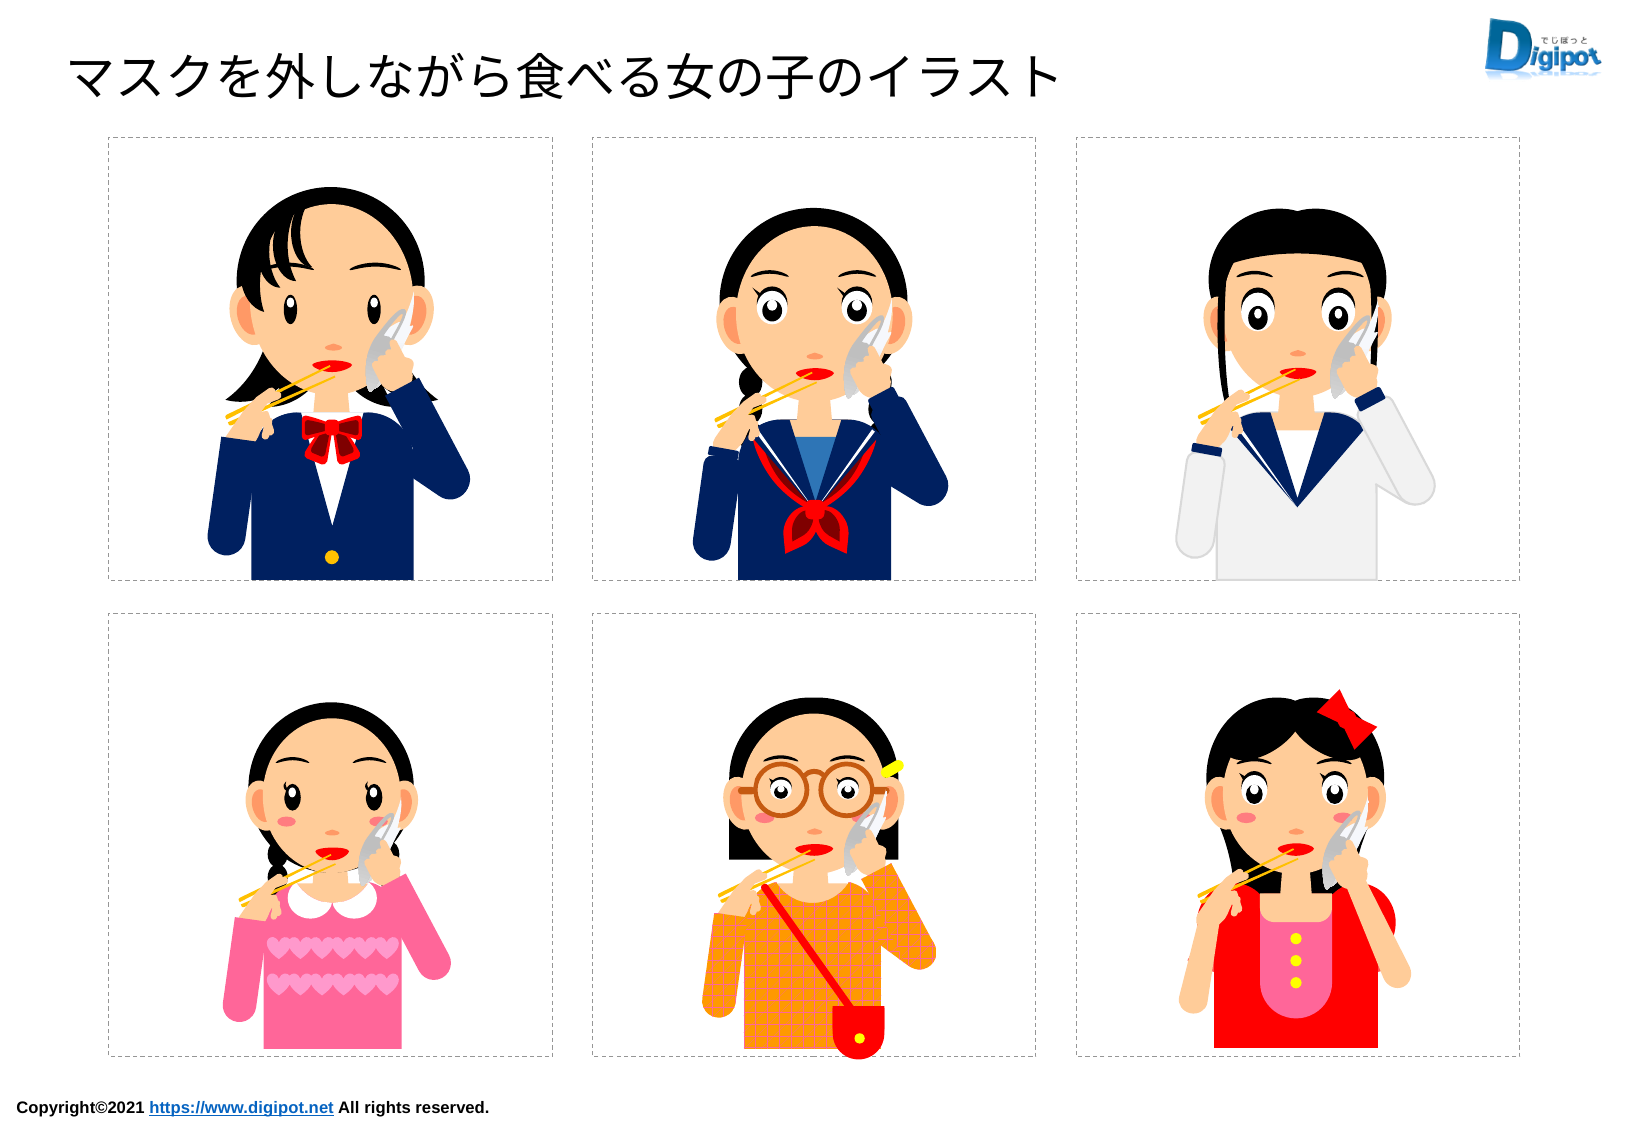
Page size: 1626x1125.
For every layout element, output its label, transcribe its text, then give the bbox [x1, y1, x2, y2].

text_box マスクを外しながら食べる女の子のイラスト [50, 38, 1080, 113]
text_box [211, 186, 472, 580]
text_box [226, 702, 434, 1049]
picture [1485, 18, 1602, 82]
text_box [706, 697, 943, 1060]
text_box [697, 207, 952, 580]
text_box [1180, 208, 1437, 580]
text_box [1161, 692, 1427, 1048]
